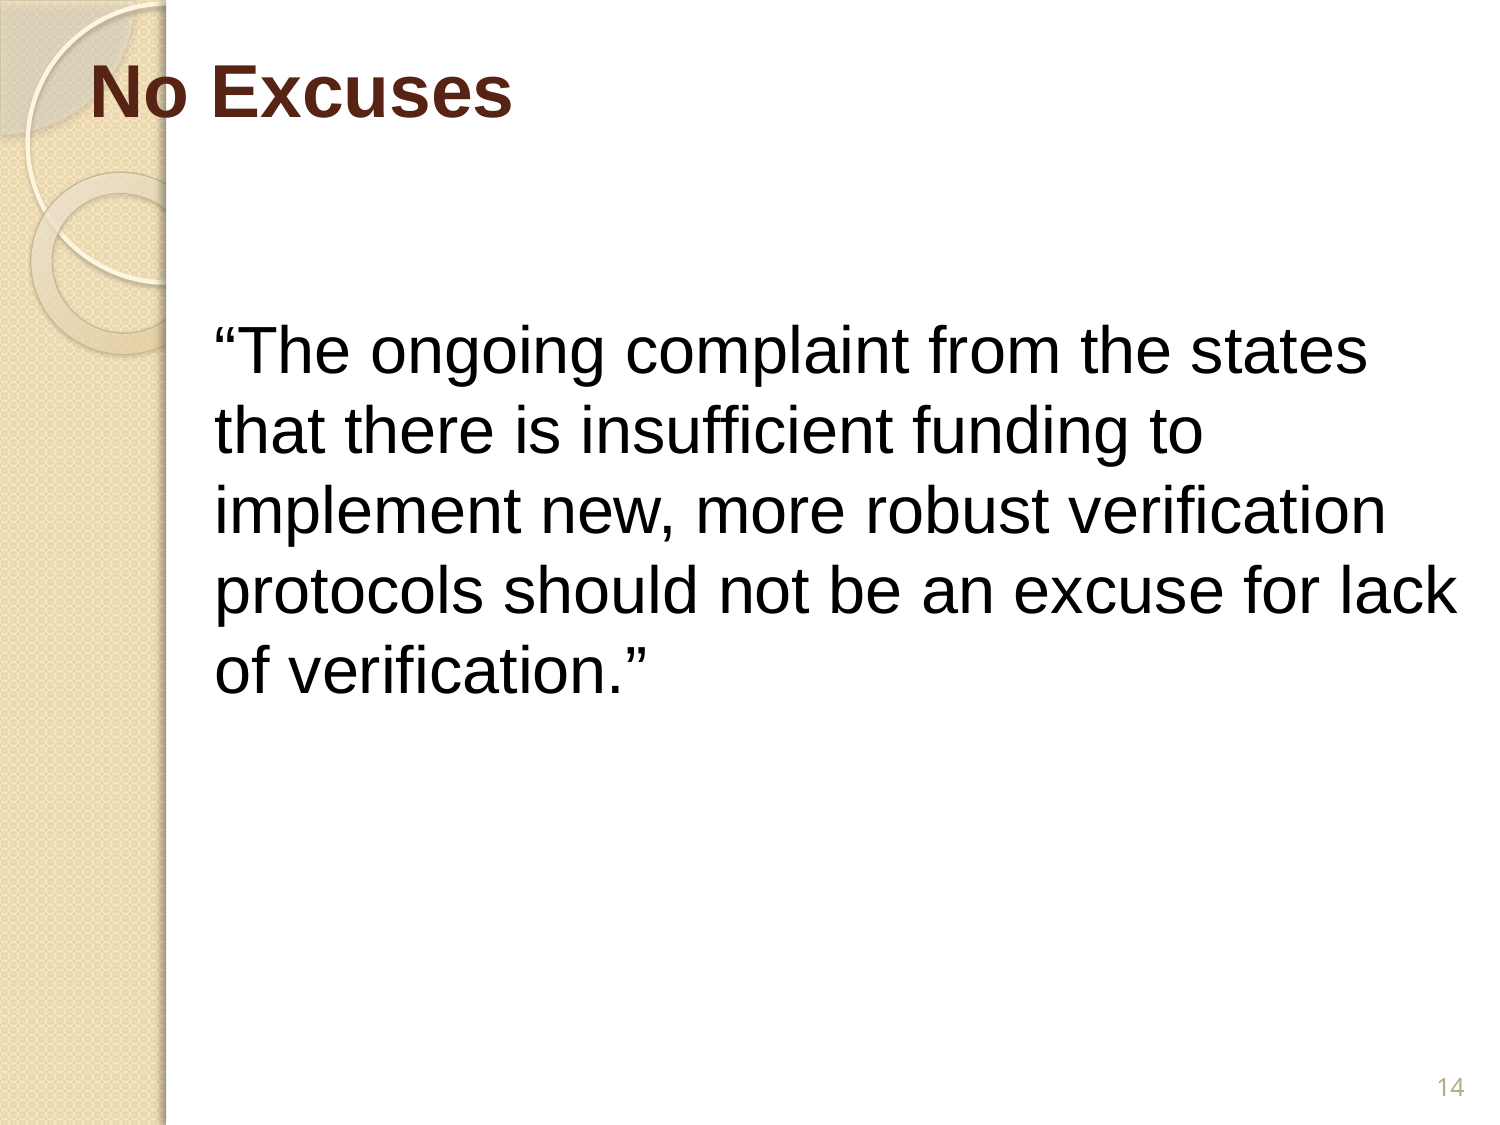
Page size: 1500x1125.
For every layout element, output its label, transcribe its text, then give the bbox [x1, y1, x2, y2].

slide_number 14 [1413, 1034, 1488, 1113]
title No Excuses [75, 0, 1425, 175]
text_box “The ongoing complaint from the states that there is insufficient funding to implement new, more robust verification protocols should not be an excuse for lack of verification.” [200, 299, 1500, 715]
